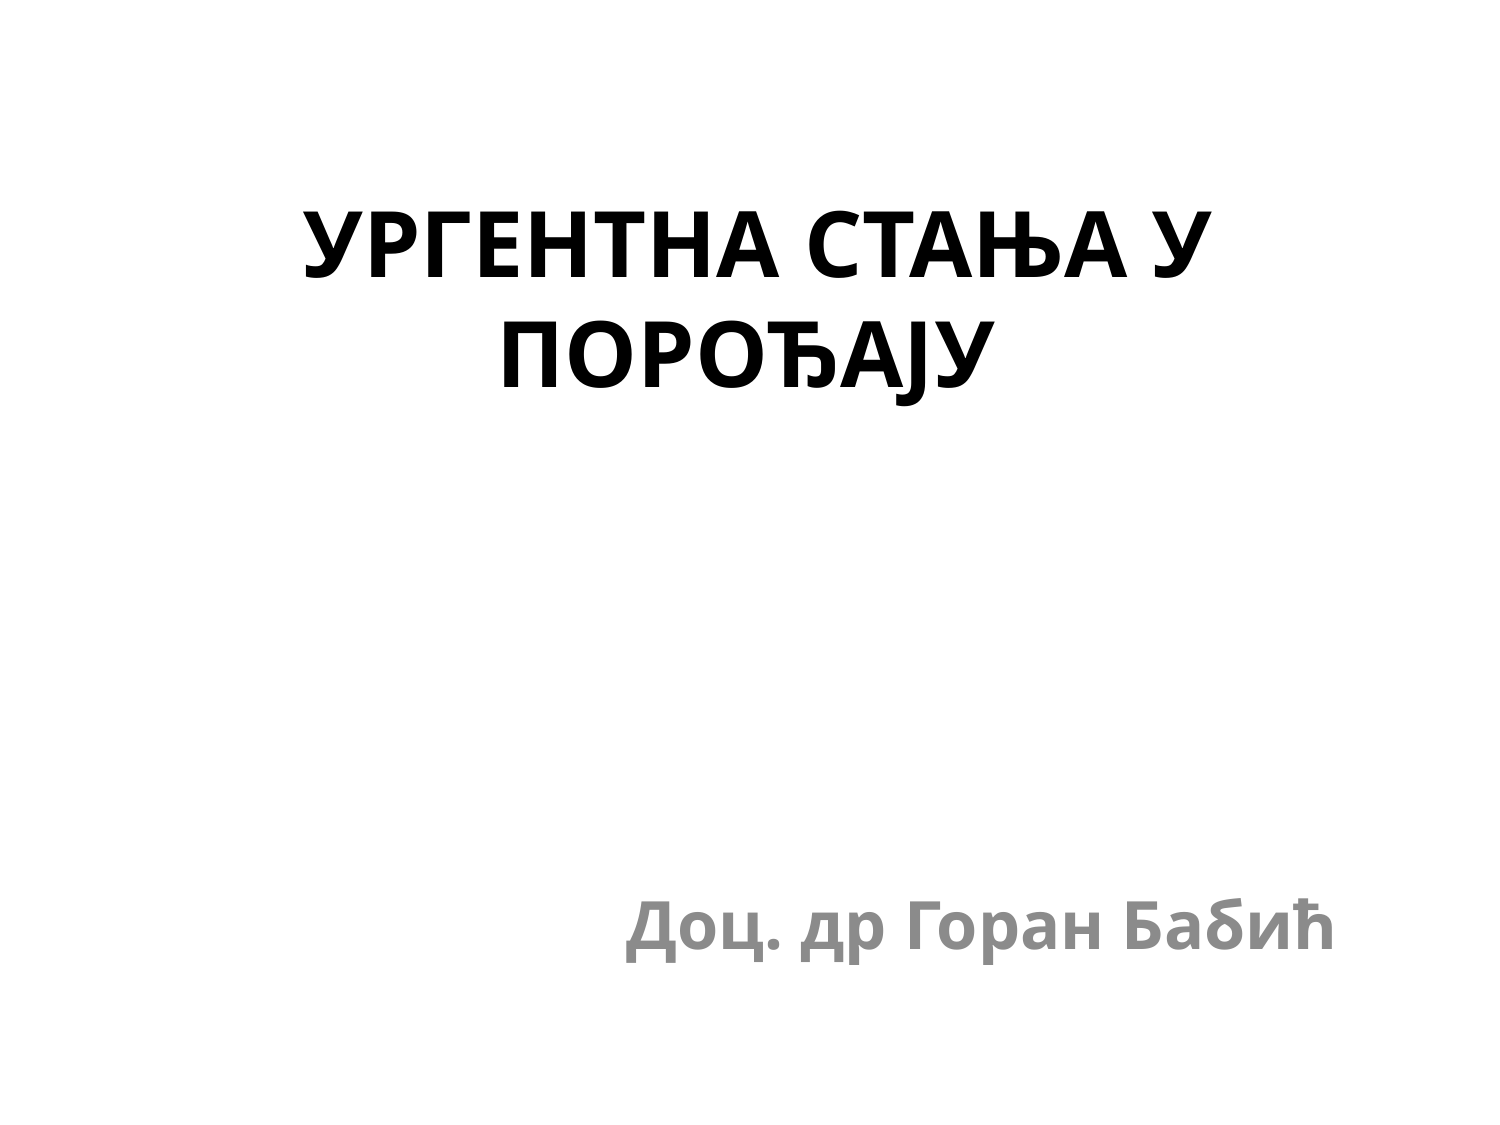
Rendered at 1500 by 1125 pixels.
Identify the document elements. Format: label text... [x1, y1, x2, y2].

subtitle Доц. др Горан Бабић [487, 875, 1388, 981]
title УРГЕНТНА СТАЊА У ПОРОЂАЈУ [127, 177, 1388, 415]
